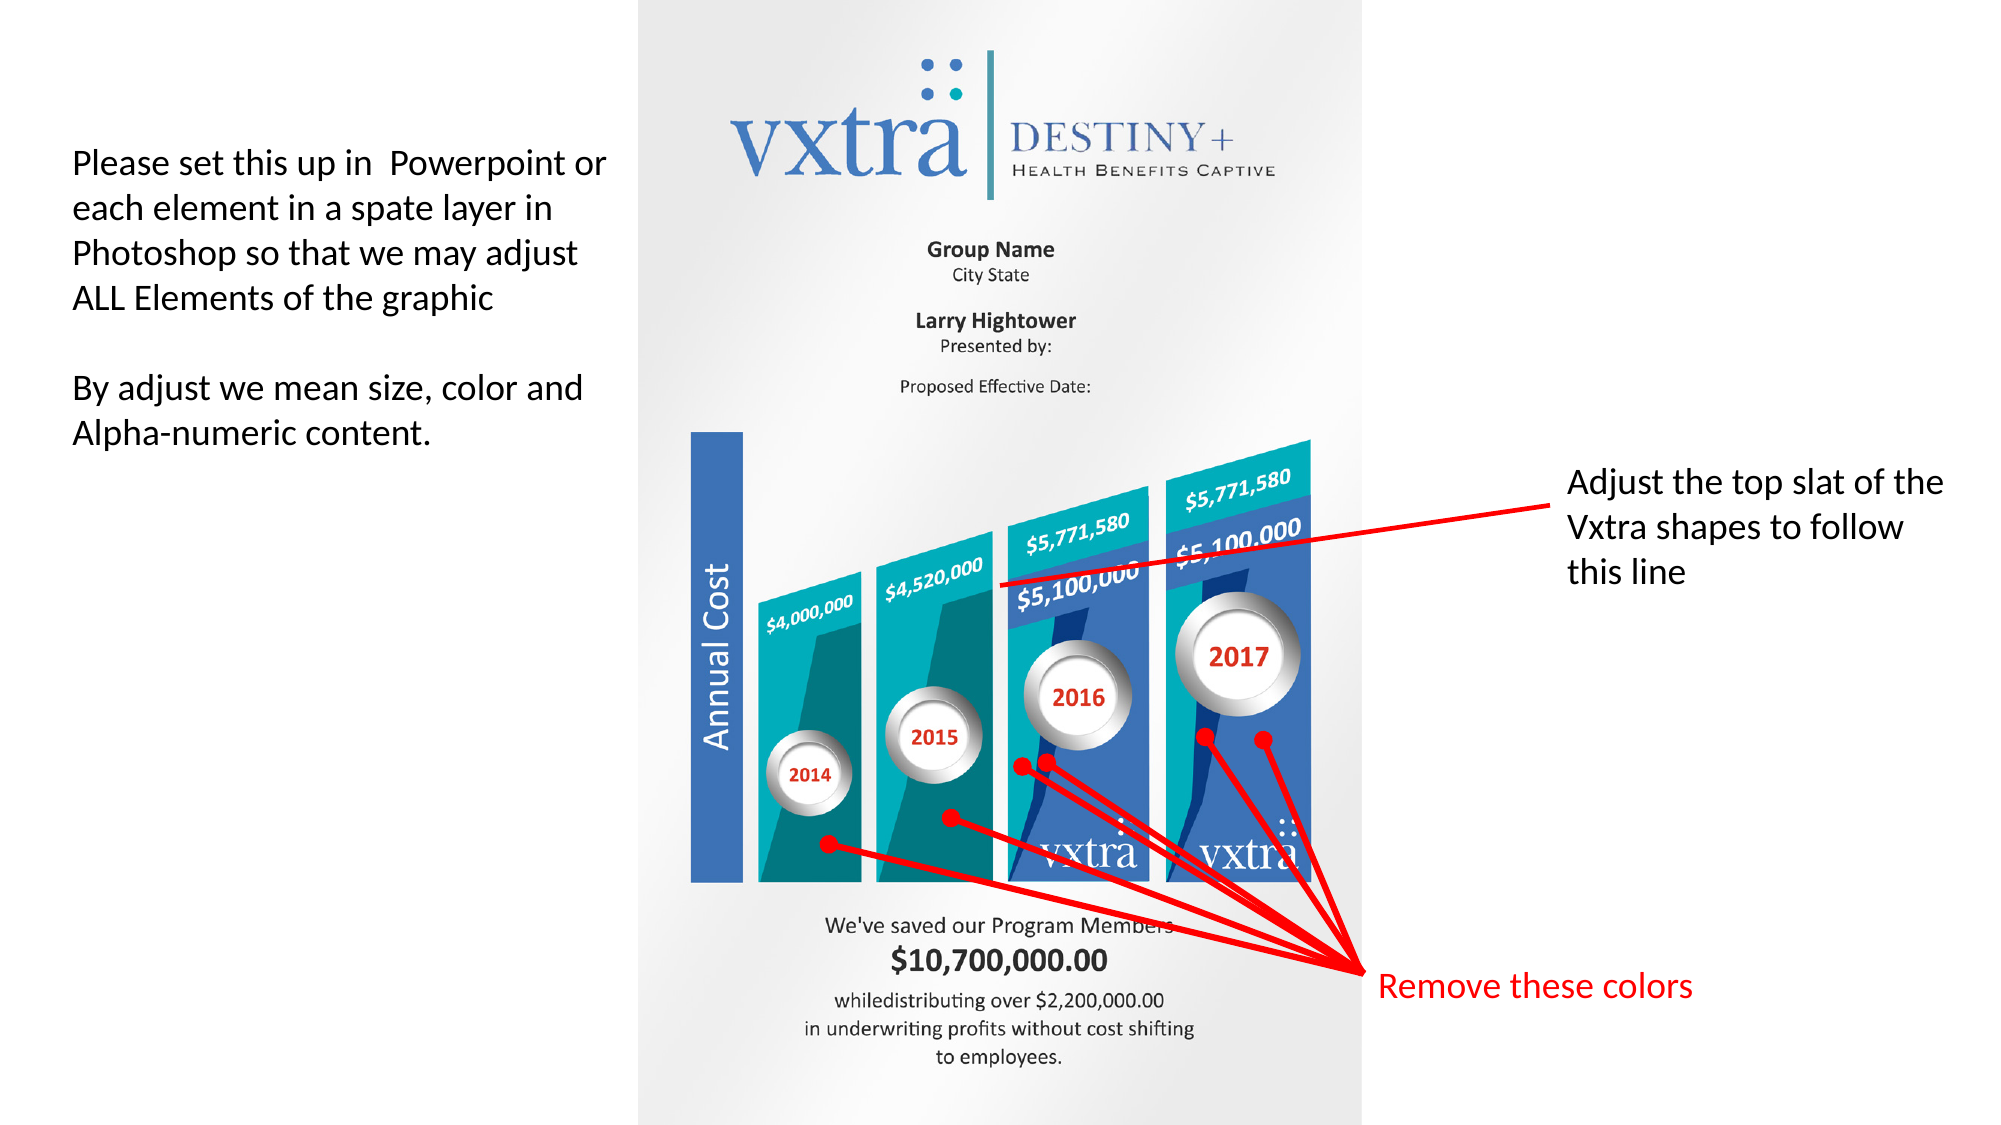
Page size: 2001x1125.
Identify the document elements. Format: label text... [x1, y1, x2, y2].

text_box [999, 505, 1550, 586]
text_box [1205, 736, 1364, 974]
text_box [1022, 766, 1046, 974]
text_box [1263, 739, 1362, 974]
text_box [1046, 762, 1205, 974]
text_box Adjust the top slat of the Vxtra shapes to follow this line [1552, 449, 1969, 600]
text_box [828, 844, 950, 974]
text_box Remove these colors [1363, 954, 1718, 1059]
picture [638, 0, 1362, 1125]
text_box Please set this up in Powerpoint or each element in a spate layer in Photoshop so that we may adjust ALL Elements of the graphic By adjust we mean size, color and Alpha-numeric content. [57, 130, 632, 461]
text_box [950, 817, 1022, 974]
